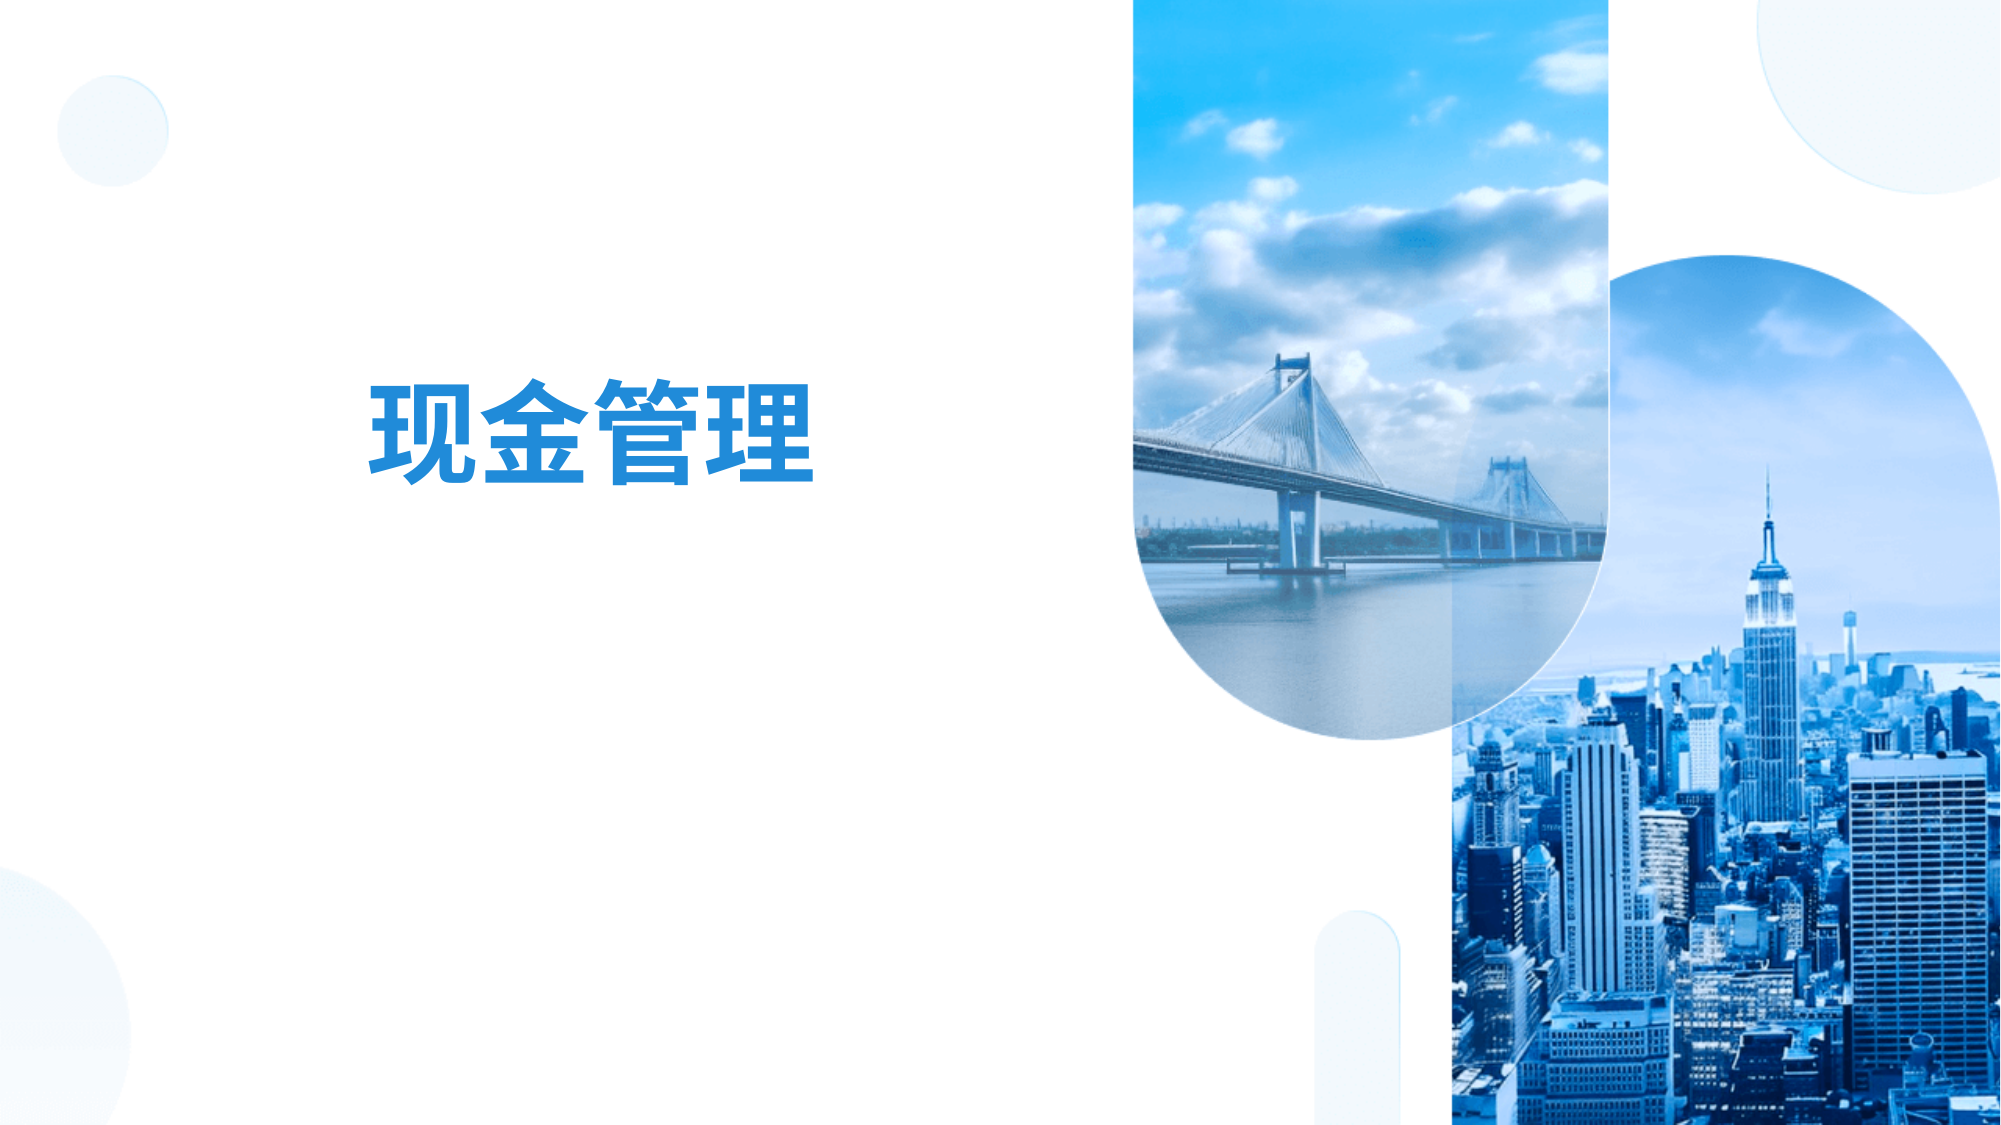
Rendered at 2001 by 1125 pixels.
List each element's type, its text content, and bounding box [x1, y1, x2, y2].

text_box 现金管理 [103, 250, 1079, 593]
picture [0, 0, 2001, 1125]
